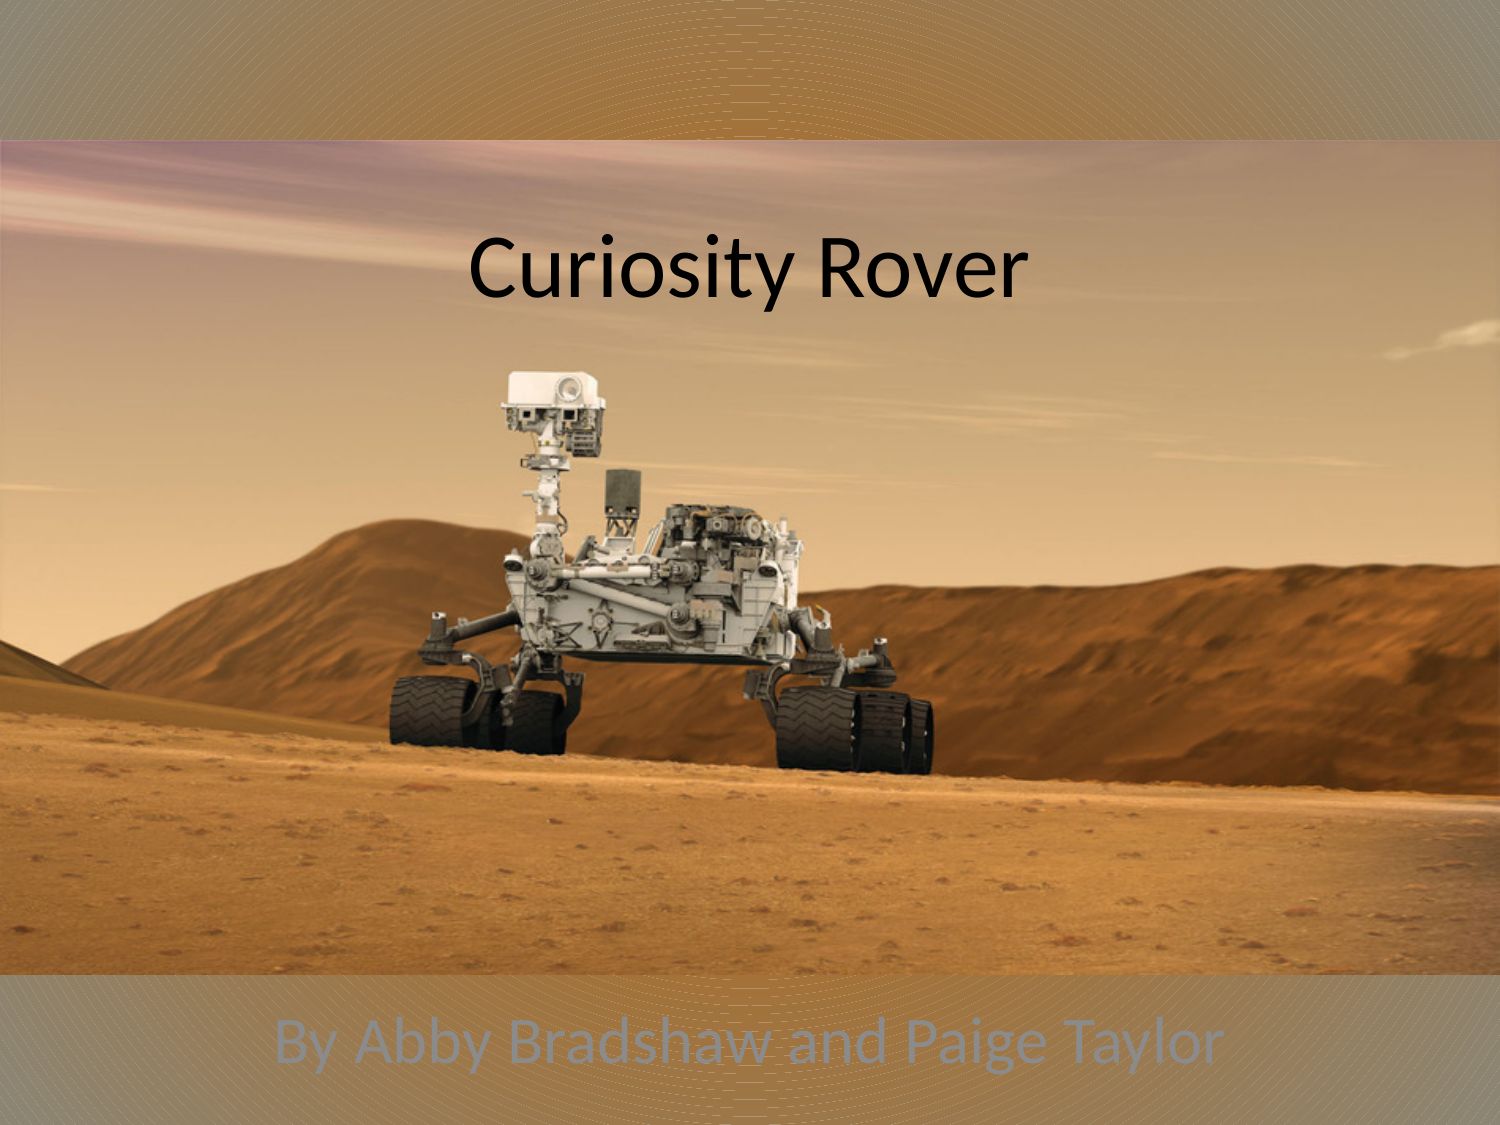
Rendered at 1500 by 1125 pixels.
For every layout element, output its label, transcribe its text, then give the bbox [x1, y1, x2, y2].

picture [0, 140, 1500, 976]
subtitle By Abby Bradshaw and Paige Taylor [225, 989, 1275, 1125]
